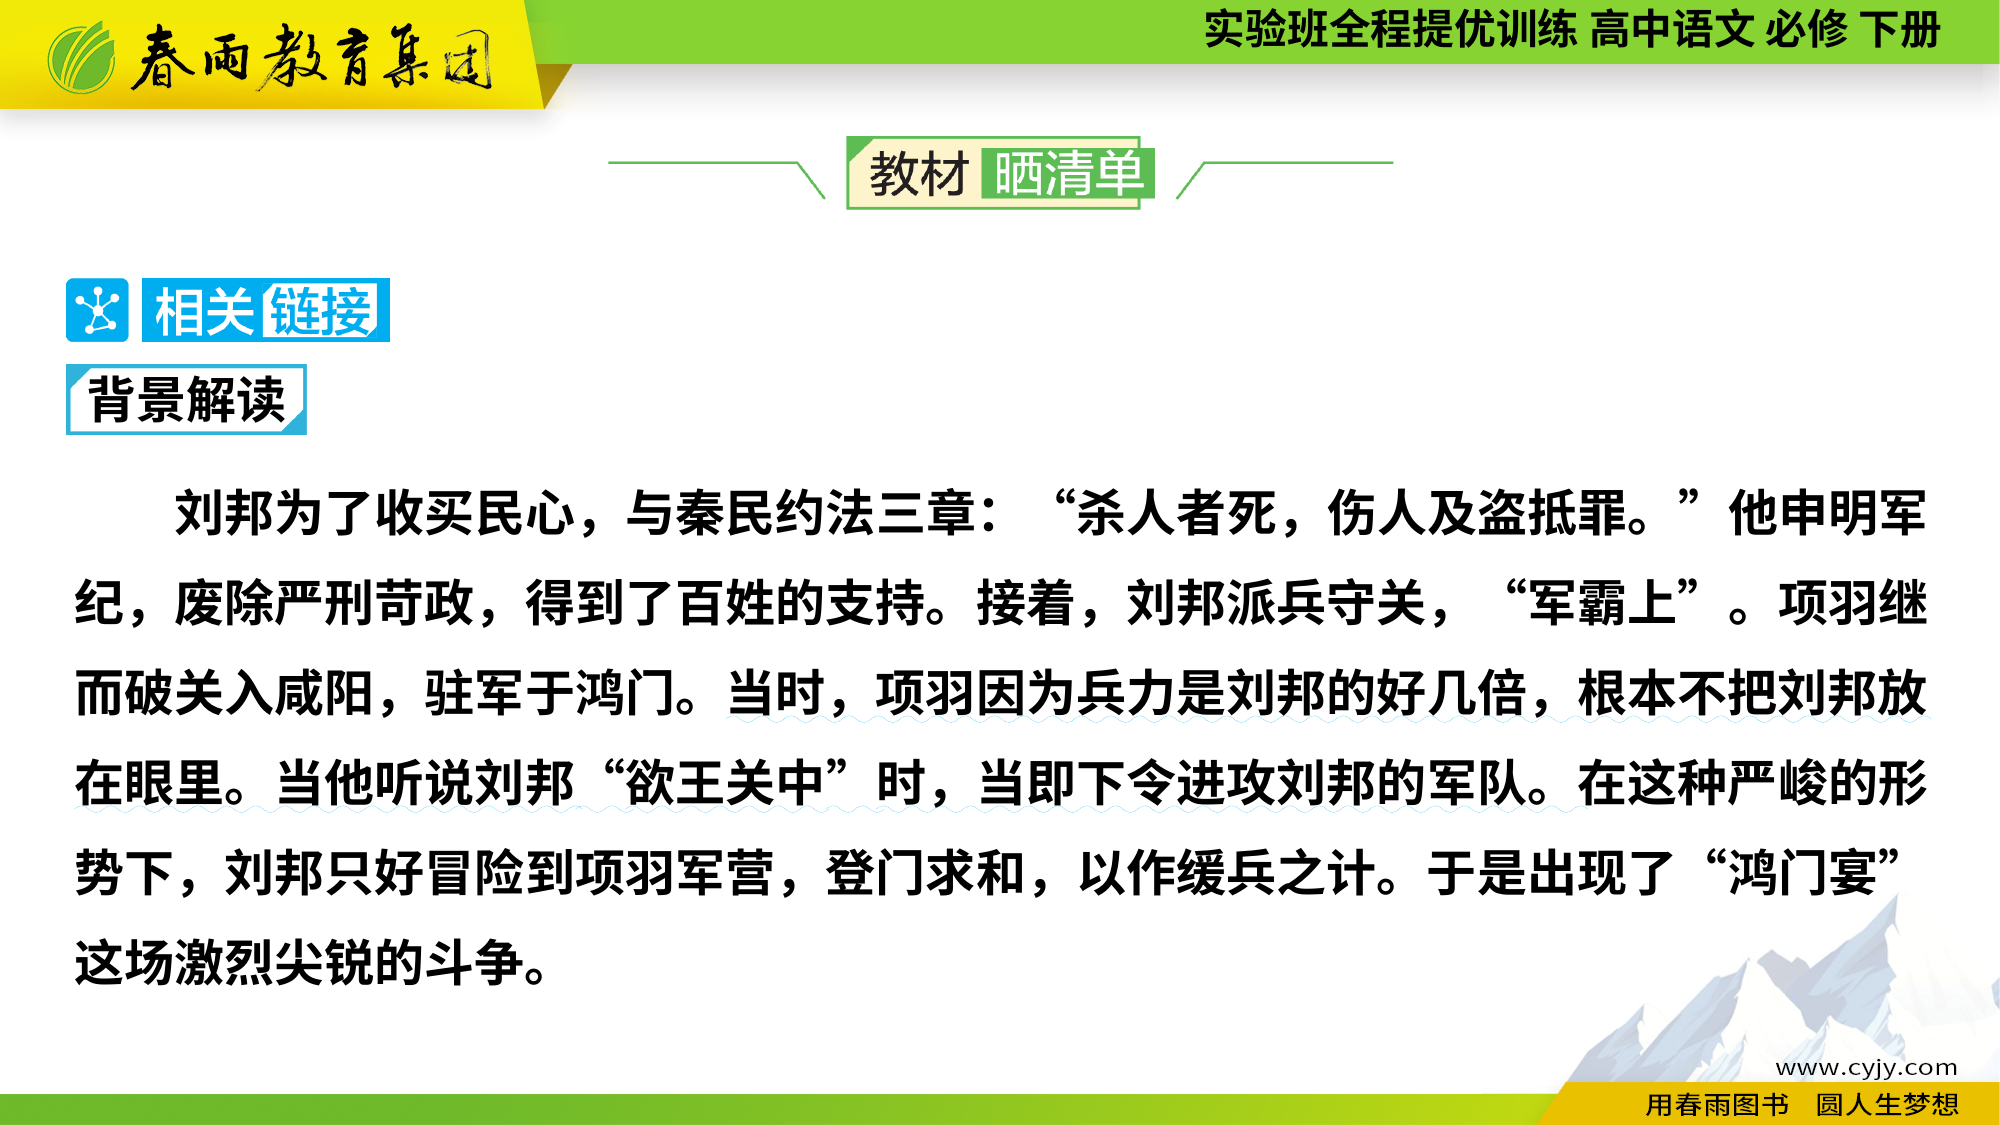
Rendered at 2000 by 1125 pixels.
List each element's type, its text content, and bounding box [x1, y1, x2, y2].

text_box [66, 361, 307, 438]
list 刘邦为了收买民心，与秦民约法三章：“杀人者死，伤人及盗抵罪。”他申明军纪，废除严刑苛政，得到了百姓的支持。接着，刘邦派兵守关，“军霸上”。项羽继而破关入咸阳，驻军于鸿门。当时，项羽因为兵力是刘邦的好几倍，根本不把刘邦放在眼里。当他听说刘邦“欲王关中”时，当即下令进攻刘邦的军队。在这种严峻的形势下，刘邦只好冒险到项羽军营，登门求和，以作缓兵之计。于是出现了“鸿门宴”这场激烈尖锐的斗争。 [59, 444, 1944, 994]
picture [0, 0, 2000, 1125]
